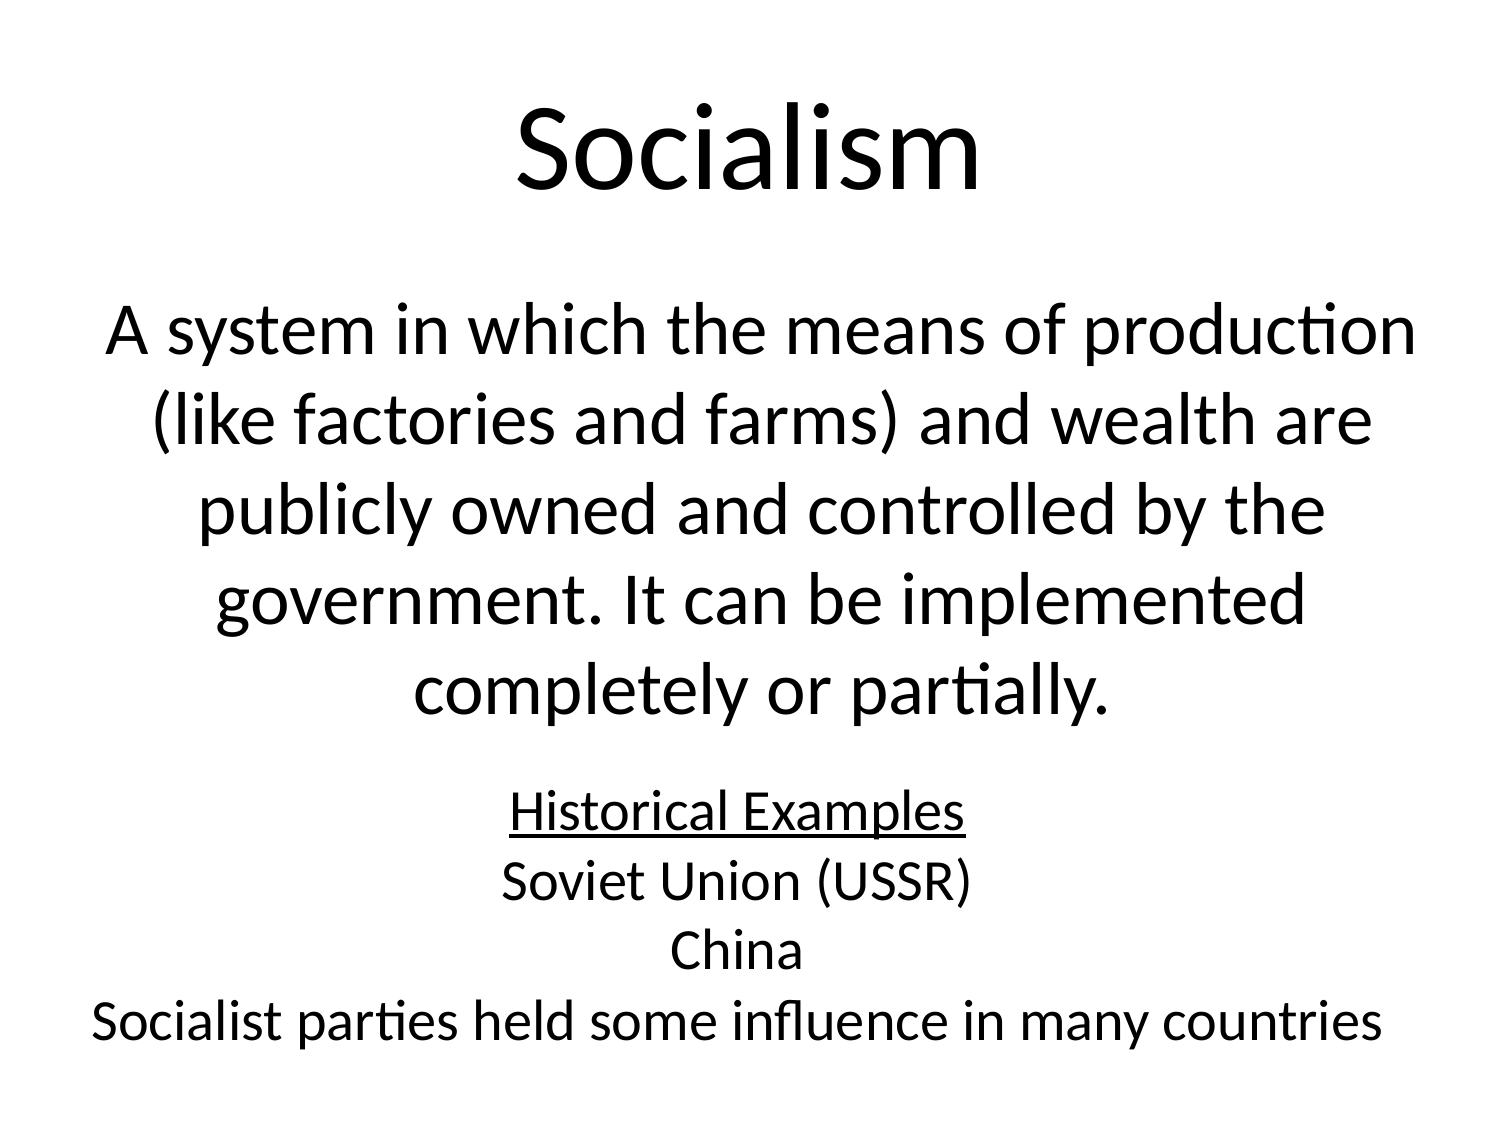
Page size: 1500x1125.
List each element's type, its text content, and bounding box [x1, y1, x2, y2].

title Socialism [74, 51, 1425, 226]
text_box Historical Examples Soviet Union (USSR) China Socialist parties held some influence in many countries [0, 765, 1488, 1059]
subtitle A system in which the means of production (like factories and farms) and wealth are publicly owned and controlled by the government. It can be implemented completely or partially. [87, 137, 1438, 765]
